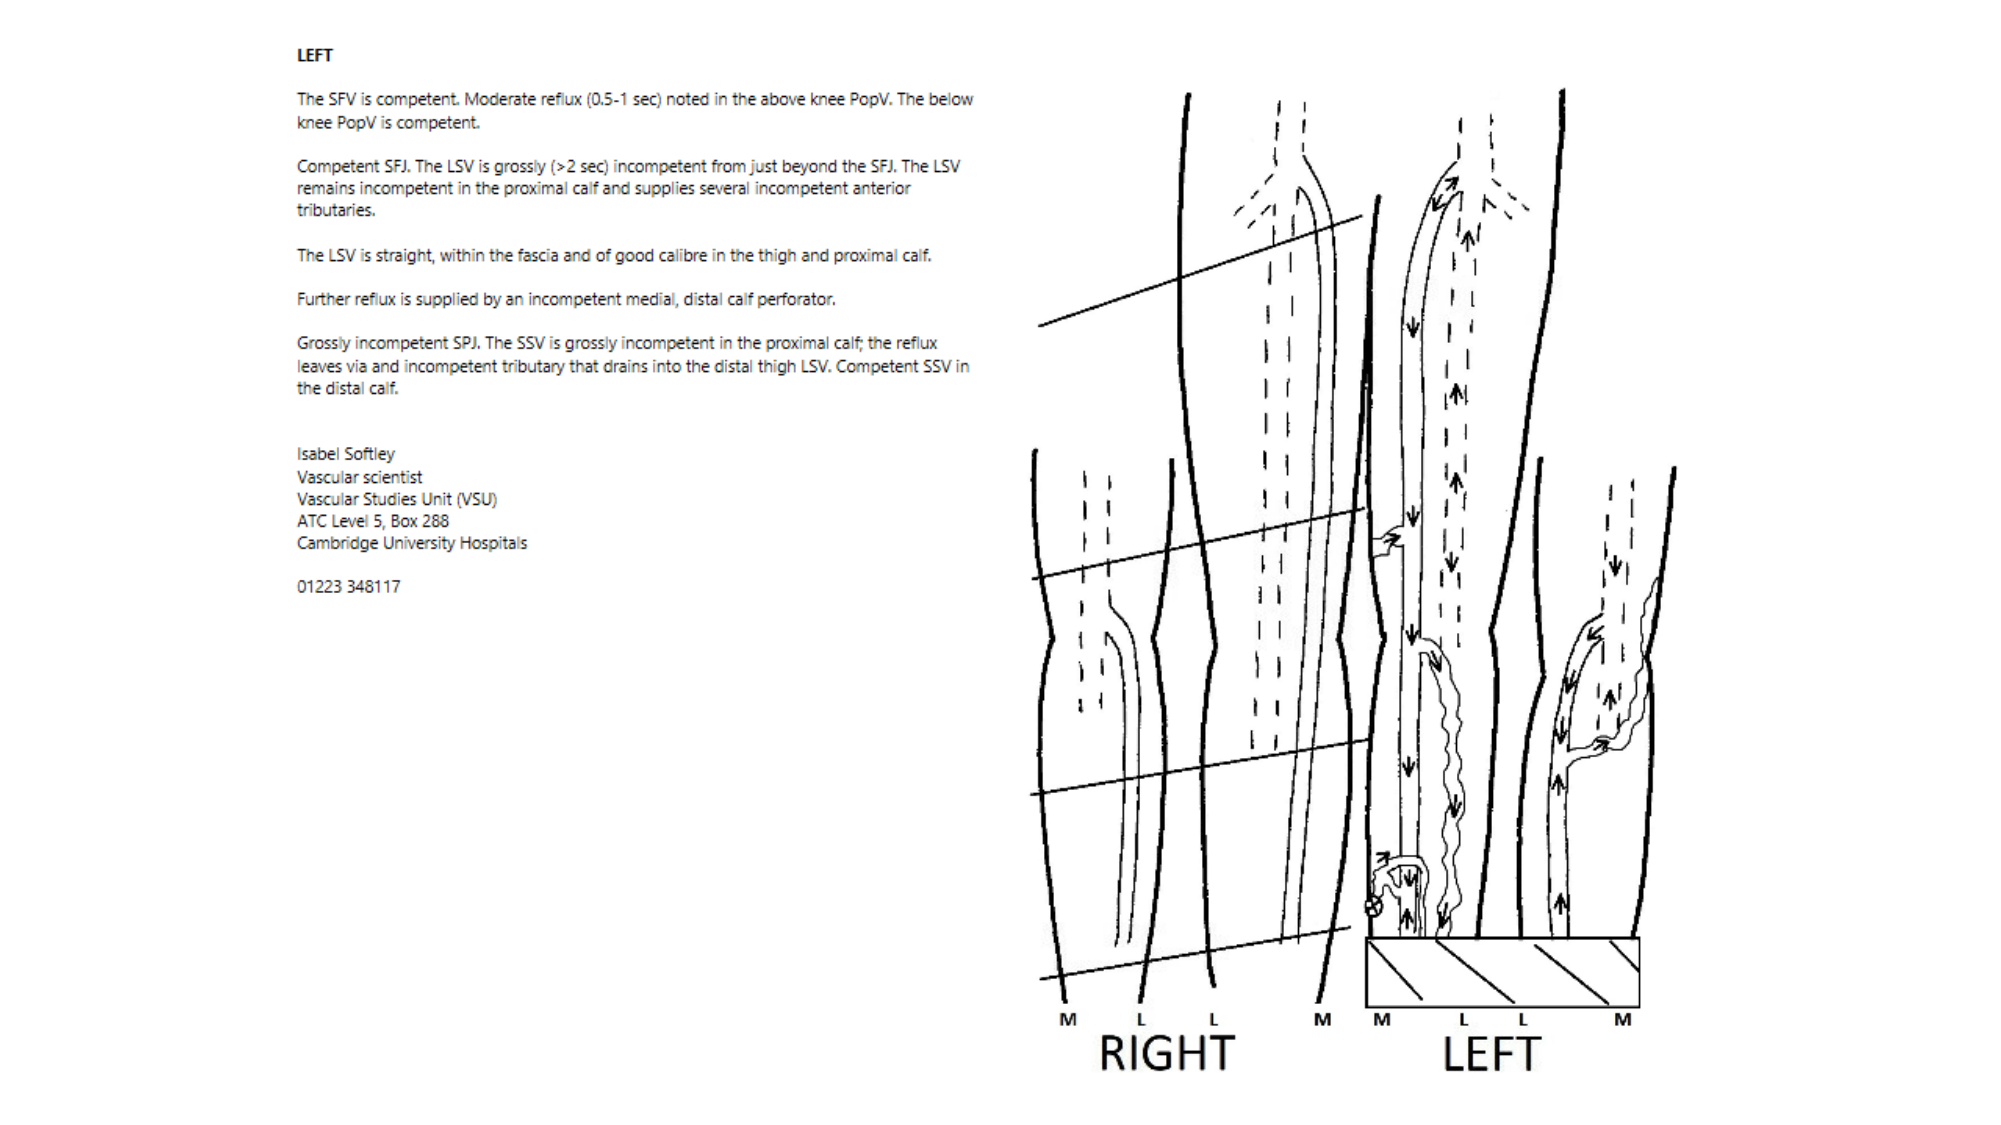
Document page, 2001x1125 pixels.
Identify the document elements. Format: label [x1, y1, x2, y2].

picture [289, 46, 1711, 1079]
